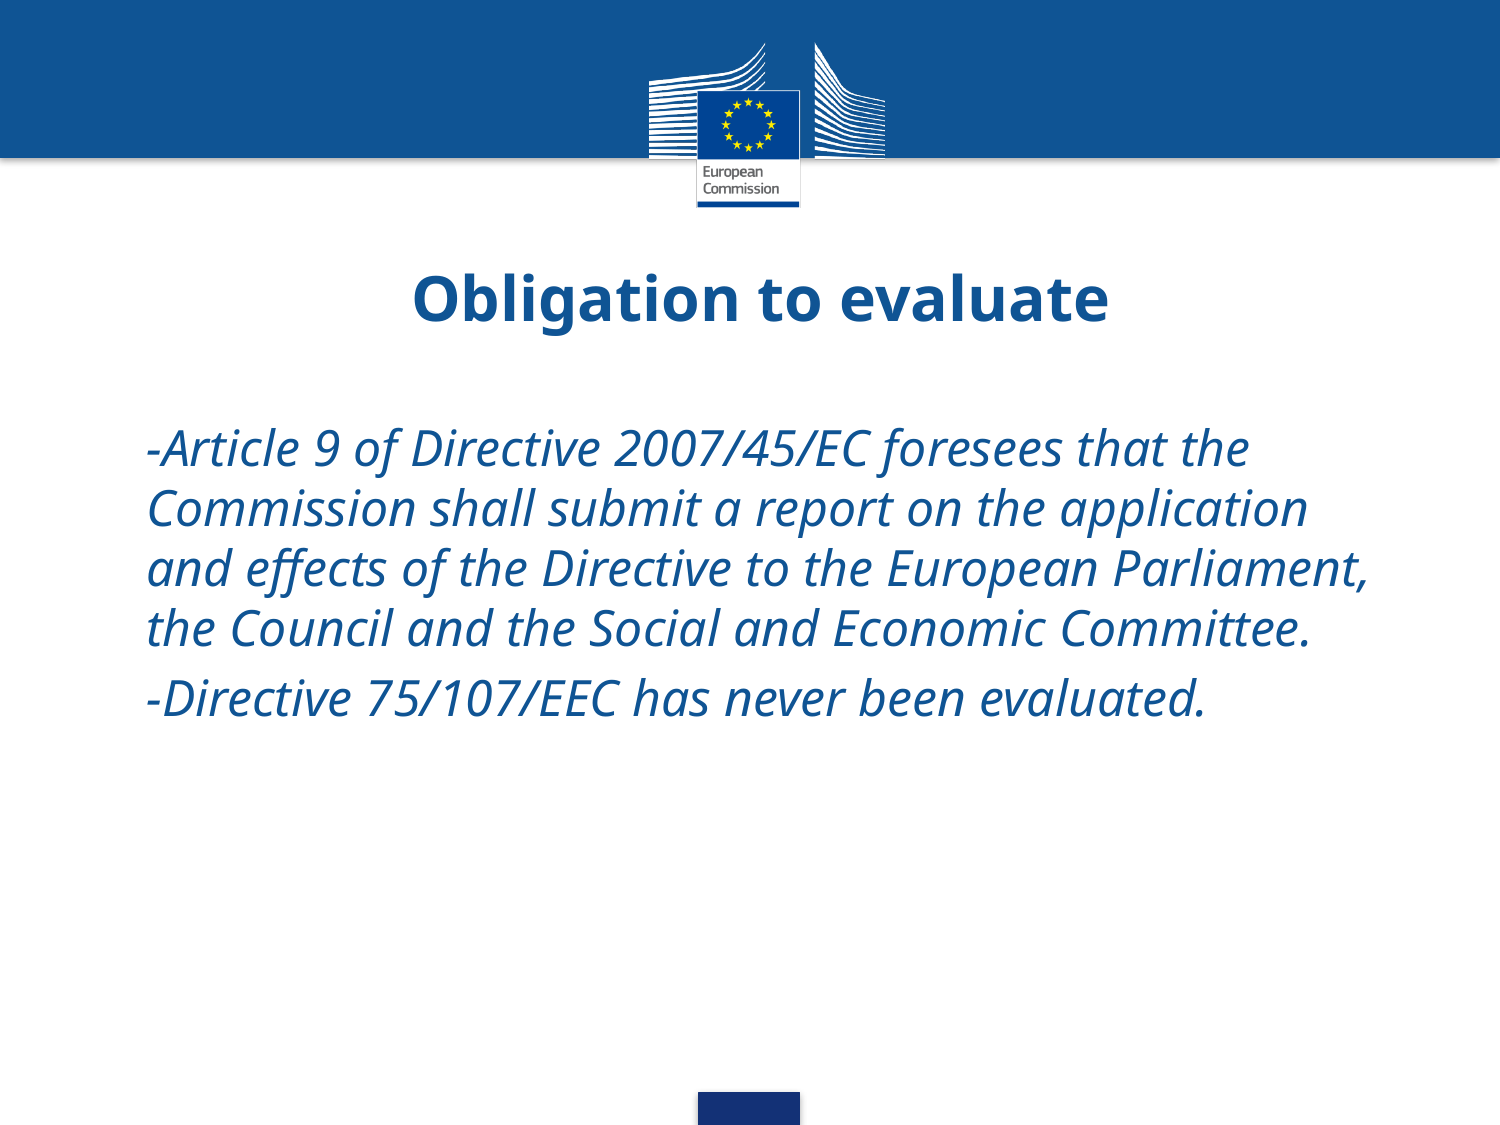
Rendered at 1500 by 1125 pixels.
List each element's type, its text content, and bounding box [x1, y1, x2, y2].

picture [649, 42, 885, 208]
title Obligation to evaluate [64, 219, 1415, 374]
list -Article 9 of Directive 2007/45/EC foresees that the Commission shall submit a report on the application and effects of the Directive to the European Parliament, the Council and the Social and Economic Committee. -Directive 75/107/EEC has never been evaluated. [75, 408, 1425, 988]
